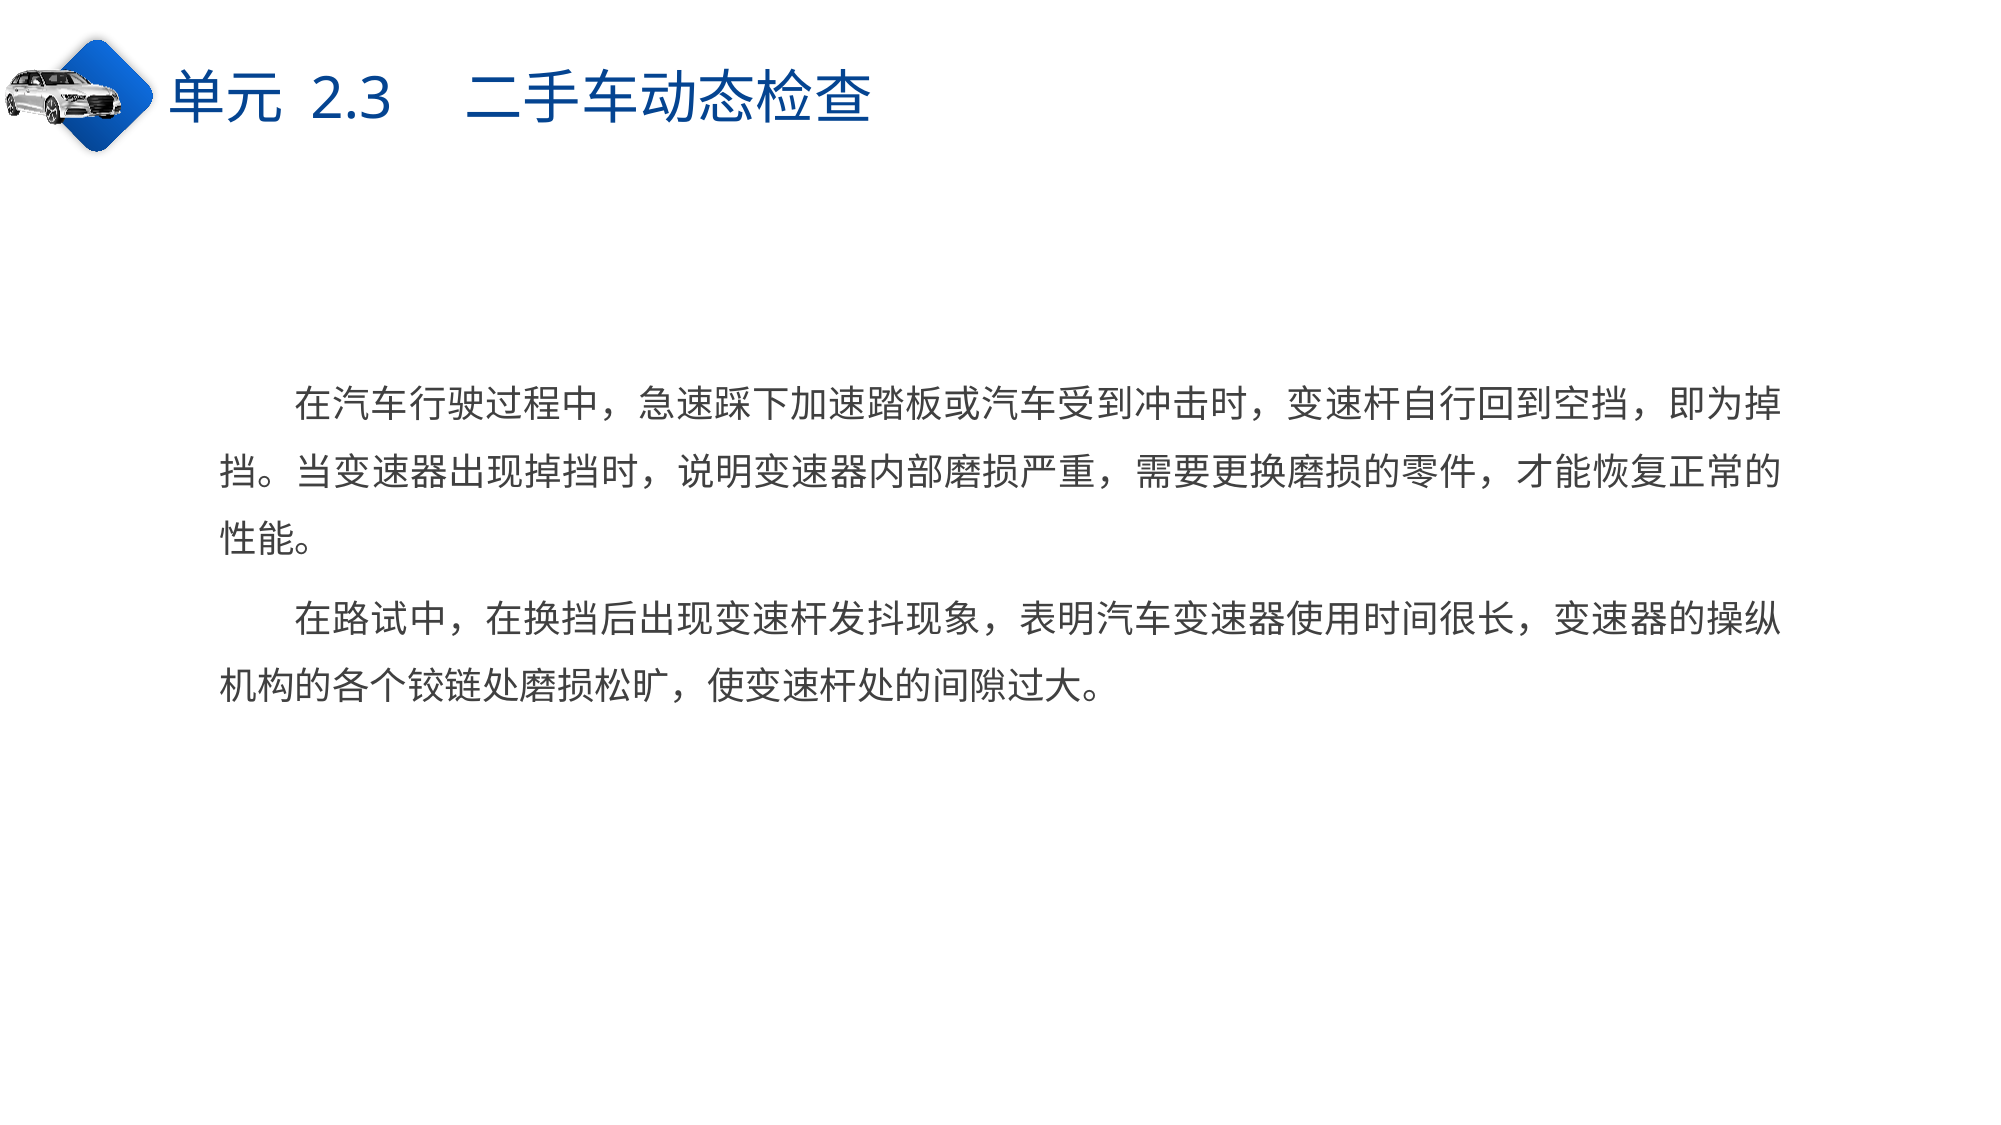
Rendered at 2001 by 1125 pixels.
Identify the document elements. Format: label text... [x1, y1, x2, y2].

text_box 单元 2.3 二手车动态检查 [152, 52, 888, 138]
text_box 在汽车行驶过程中，急速踩下加速踏板或汽车受到冲击时，变速杆自行回到空挡，即为掉挡。当变速器出现掉挡时，说明变速器内部磨损严重，需要更换磨损的零件，才能恢复正常的性能。 在路试中，在换挡后出现变速杆发抖现象，表明汽车变速器使用时间很长，变速器的操纵机构的各个铰链处磨损松旷，使变速杆处的间隙过大。 [204, 350, 1797, 715]
picture [0, 31, 125, 157]
